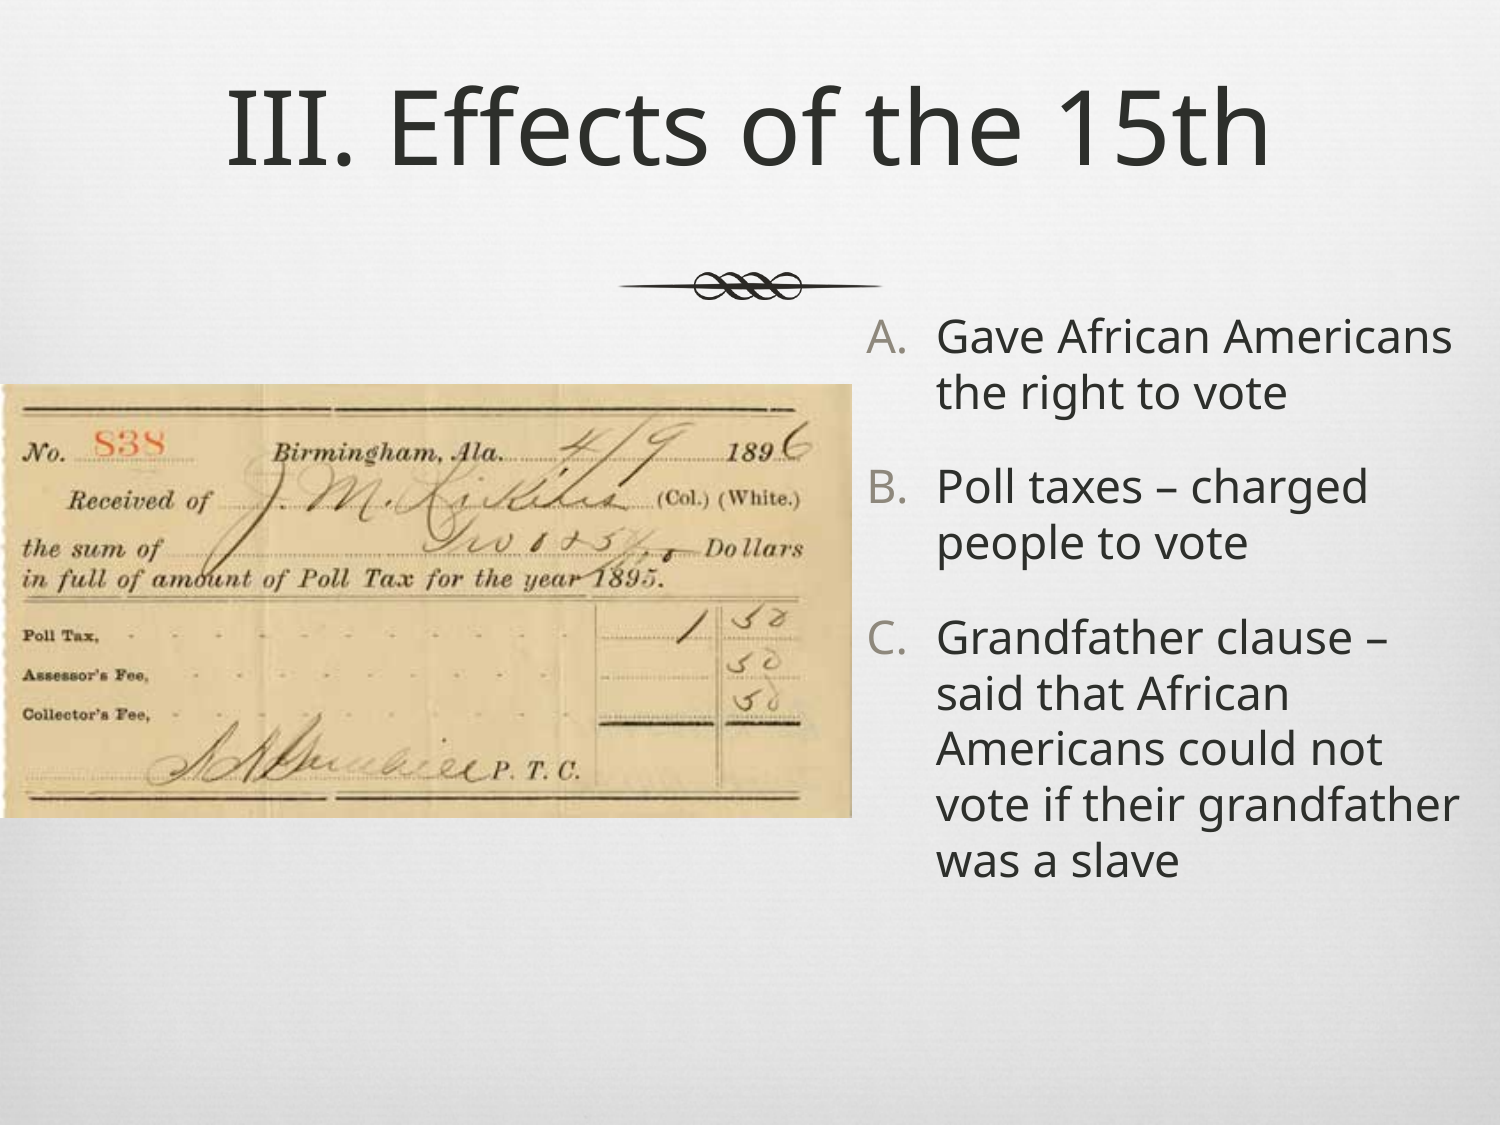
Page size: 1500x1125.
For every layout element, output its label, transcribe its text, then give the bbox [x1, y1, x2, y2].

picture [615, 272, 885, 300]
list Gave African Americans the right to vote Poll taxes – charged people to vote Grandfather clause – said that African Americans could not vote if their grandfather was a slave [851, 299, 1500, 900]
title III. Effects of the 15th [112, 11, 1388, 236]
picture [0, 383, 852, 819]
